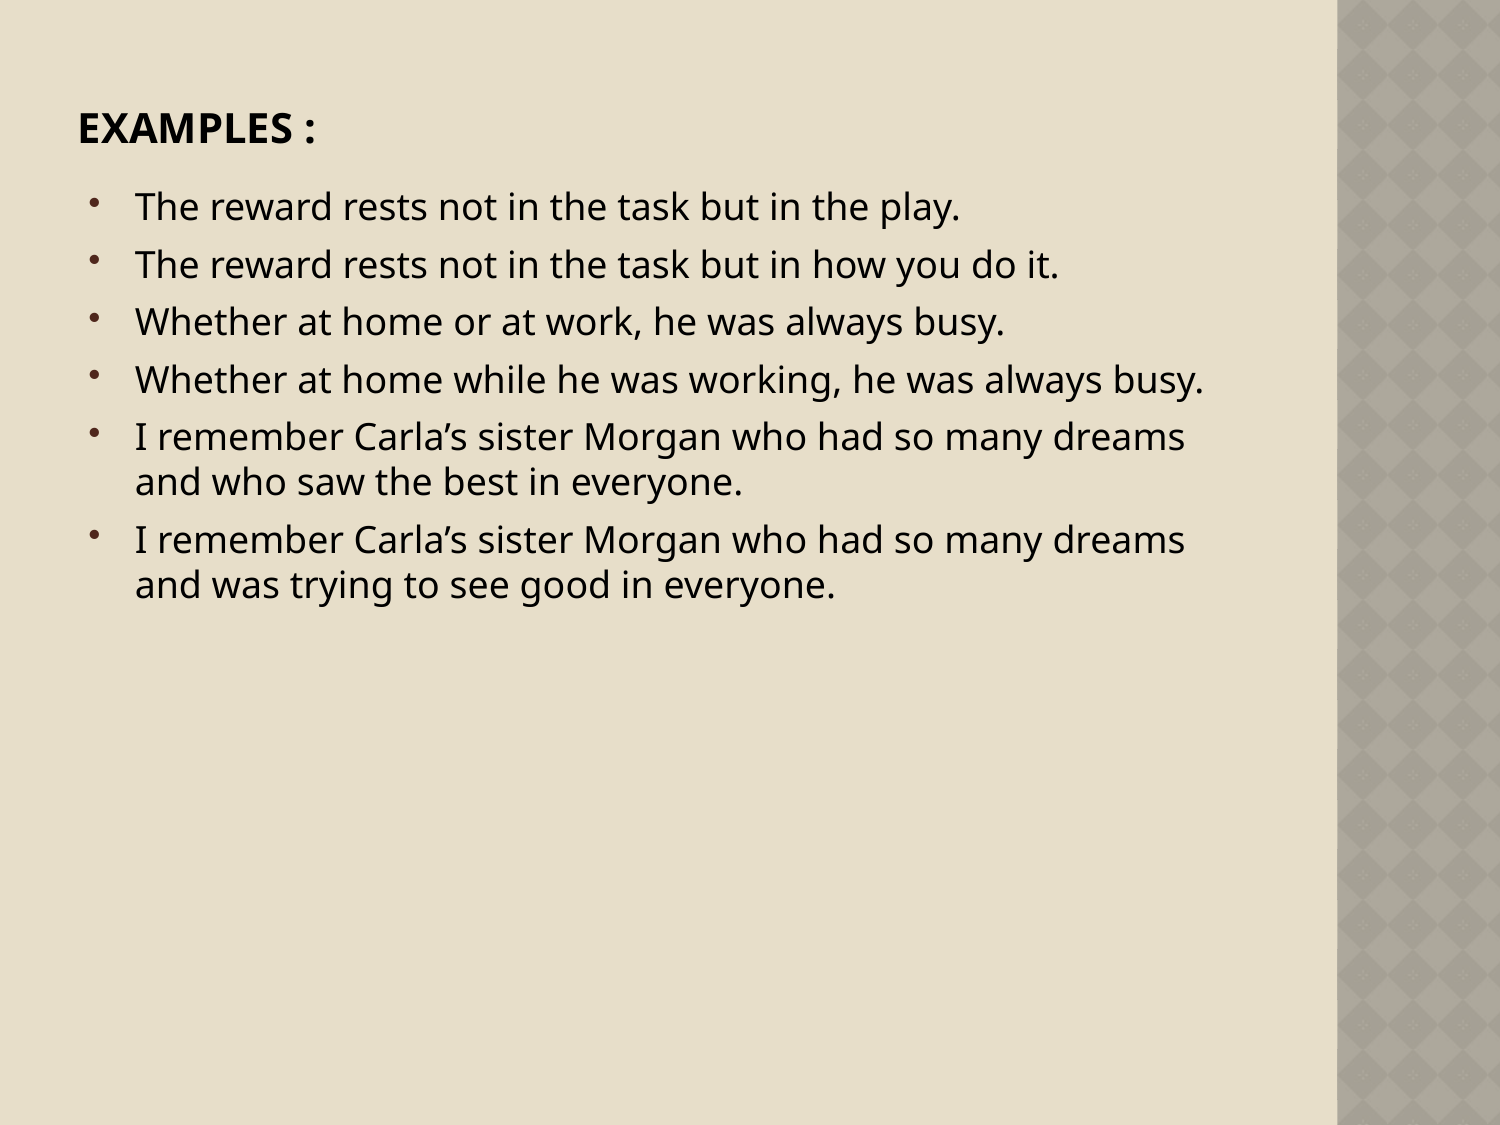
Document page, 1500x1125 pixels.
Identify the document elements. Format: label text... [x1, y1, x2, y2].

title EXAMPLES : [70, 52, 1263, 153]
list The reward rests not in the task but in the play. The reward rests not in the task but in how you do it. Whether at home or at work, he was always busy. Whether at home while he was working, he was always busy. I remember Carla’s sister Morgan who had so many dreams and who saw the best in everyone. I remember Carla’s sister Morgan who had so many dreams and was trying to see good in everyone. [75, 175, 1263, 1059]
